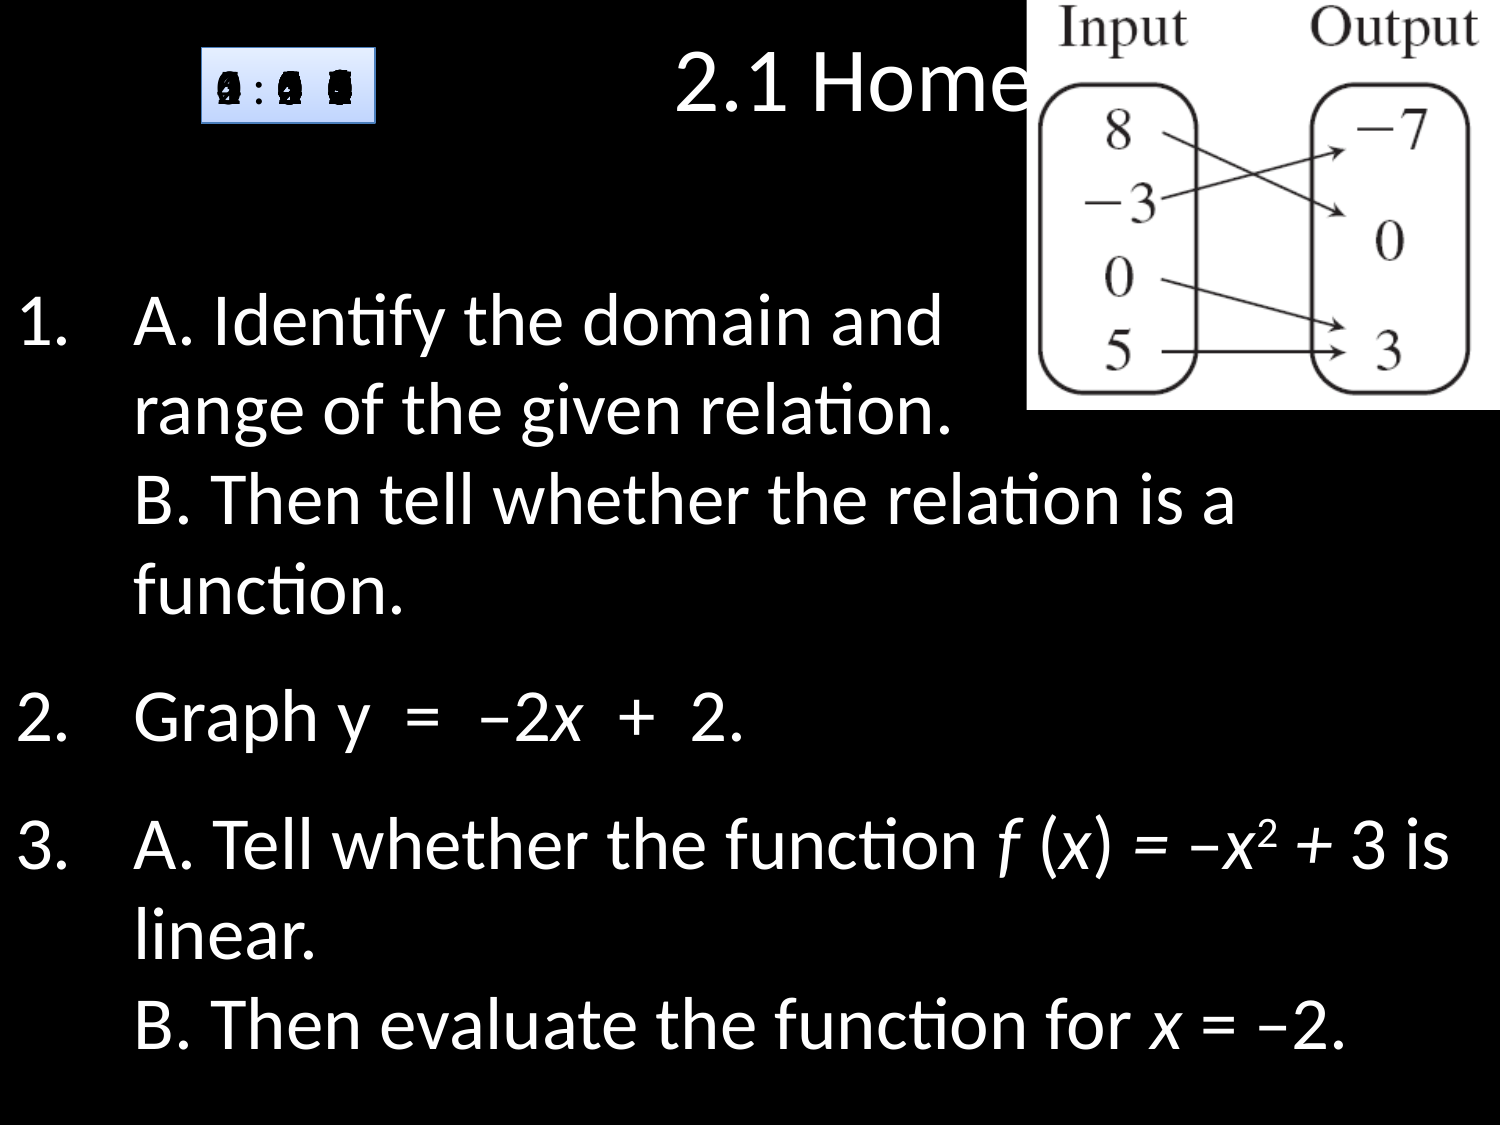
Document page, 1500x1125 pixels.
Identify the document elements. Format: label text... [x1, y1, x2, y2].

text_box 9 [312, 47, 363, 123]
text_box [201, 47, 376, 124]
list A. Identify the domain and range of the given relation. B. Then tell whether the relation is a function. Graph y = –2x + 2. A. Tell whether the function f (x) = –x2 + 3 is linear. B. Then evaluate the function for x = –2. [0, 262, 1500, 1088]
text_box 0 [201, 47, 252, 123]
title 2.1 Homework Quiz [75, 0, 1022, 150]
text_box 0 [262, 47, 312, 123]
text_box : [252, 47, 262, 123]
picture [1026, 0, 1500, 410]
